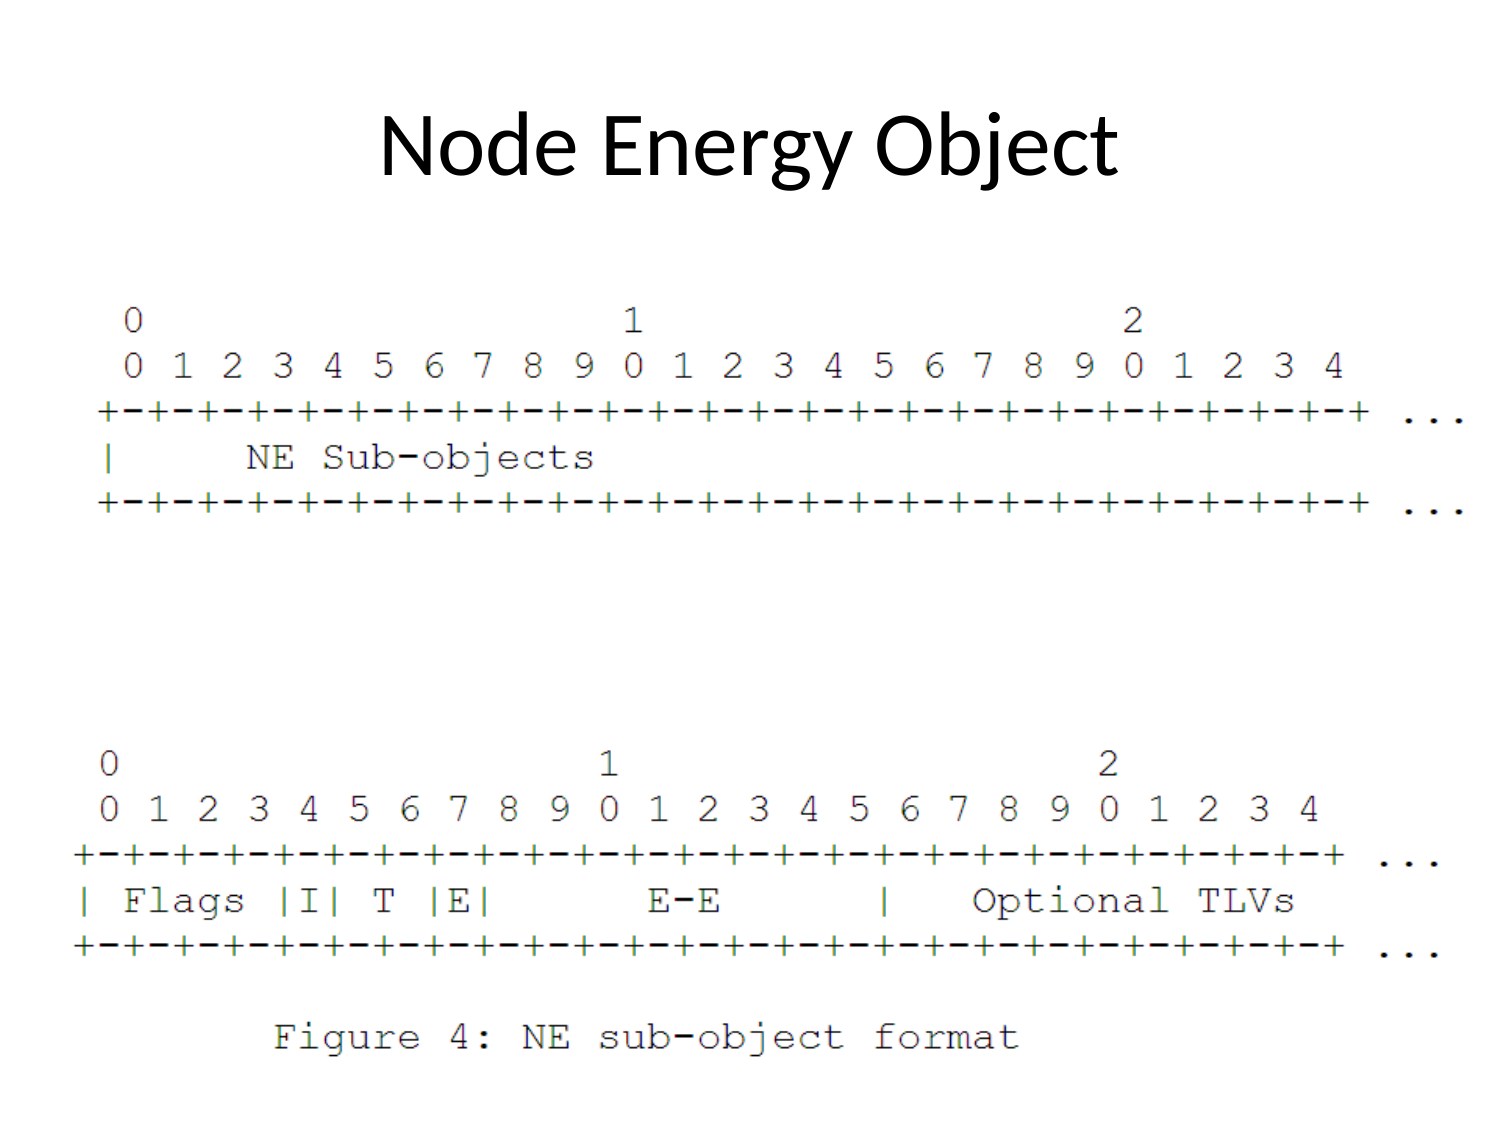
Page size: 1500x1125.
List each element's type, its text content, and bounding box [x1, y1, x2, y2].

picture [71, 287, 1500, 571]
picture [49, 724, 1473, 1077]
title Node Energy Object [75, 45, 1425, 233]
